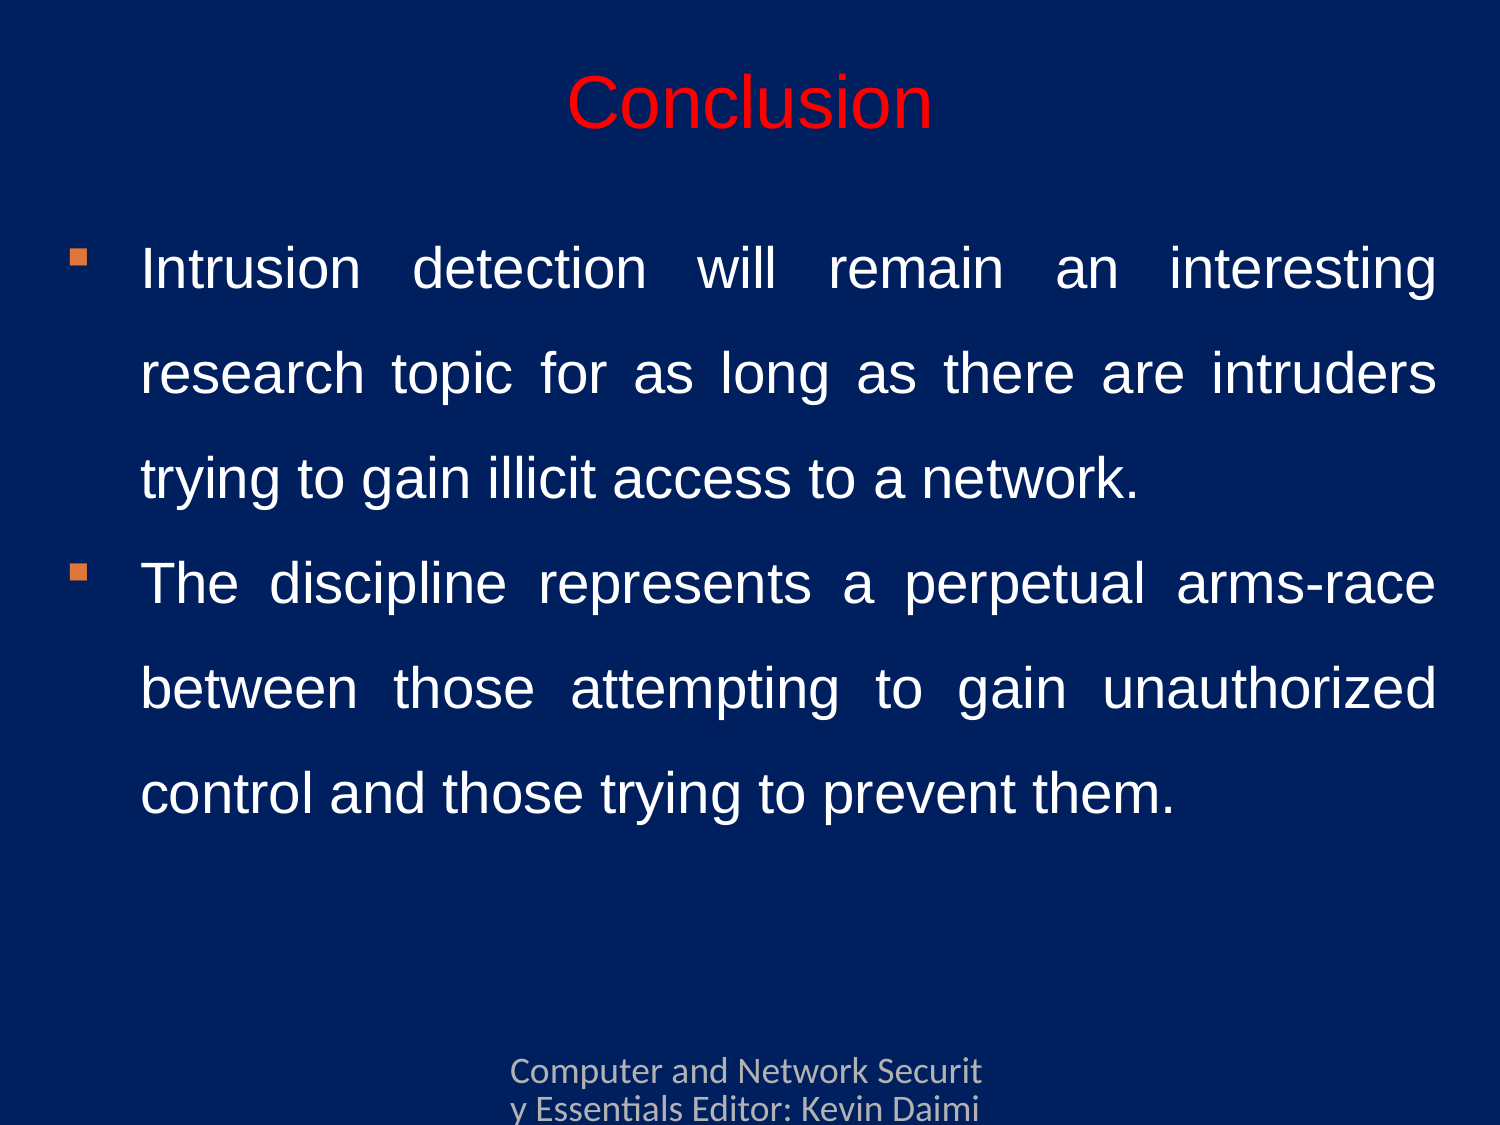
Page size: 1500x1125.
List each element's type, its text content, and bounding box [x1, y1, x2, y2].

footer Computer and Network Security Essentials Editor: Kevin Daimi Associate Editors: Guillermo Francia, Levent Ertaul, Luis H. Encinas, Eman El-Sheikh Published by Springer [510, 1046, 990, 1103]
list Intrusion detection will remain an interesting research topic for as long as there are intruders trying to gain illicit access to a network. The discipline represents a perpetual arms-race between those attempting to gain unauthorized control and those trying to prevent them. [62, 195, 1437, 832]
title Conclusion [44, 53, 1456, 145]
